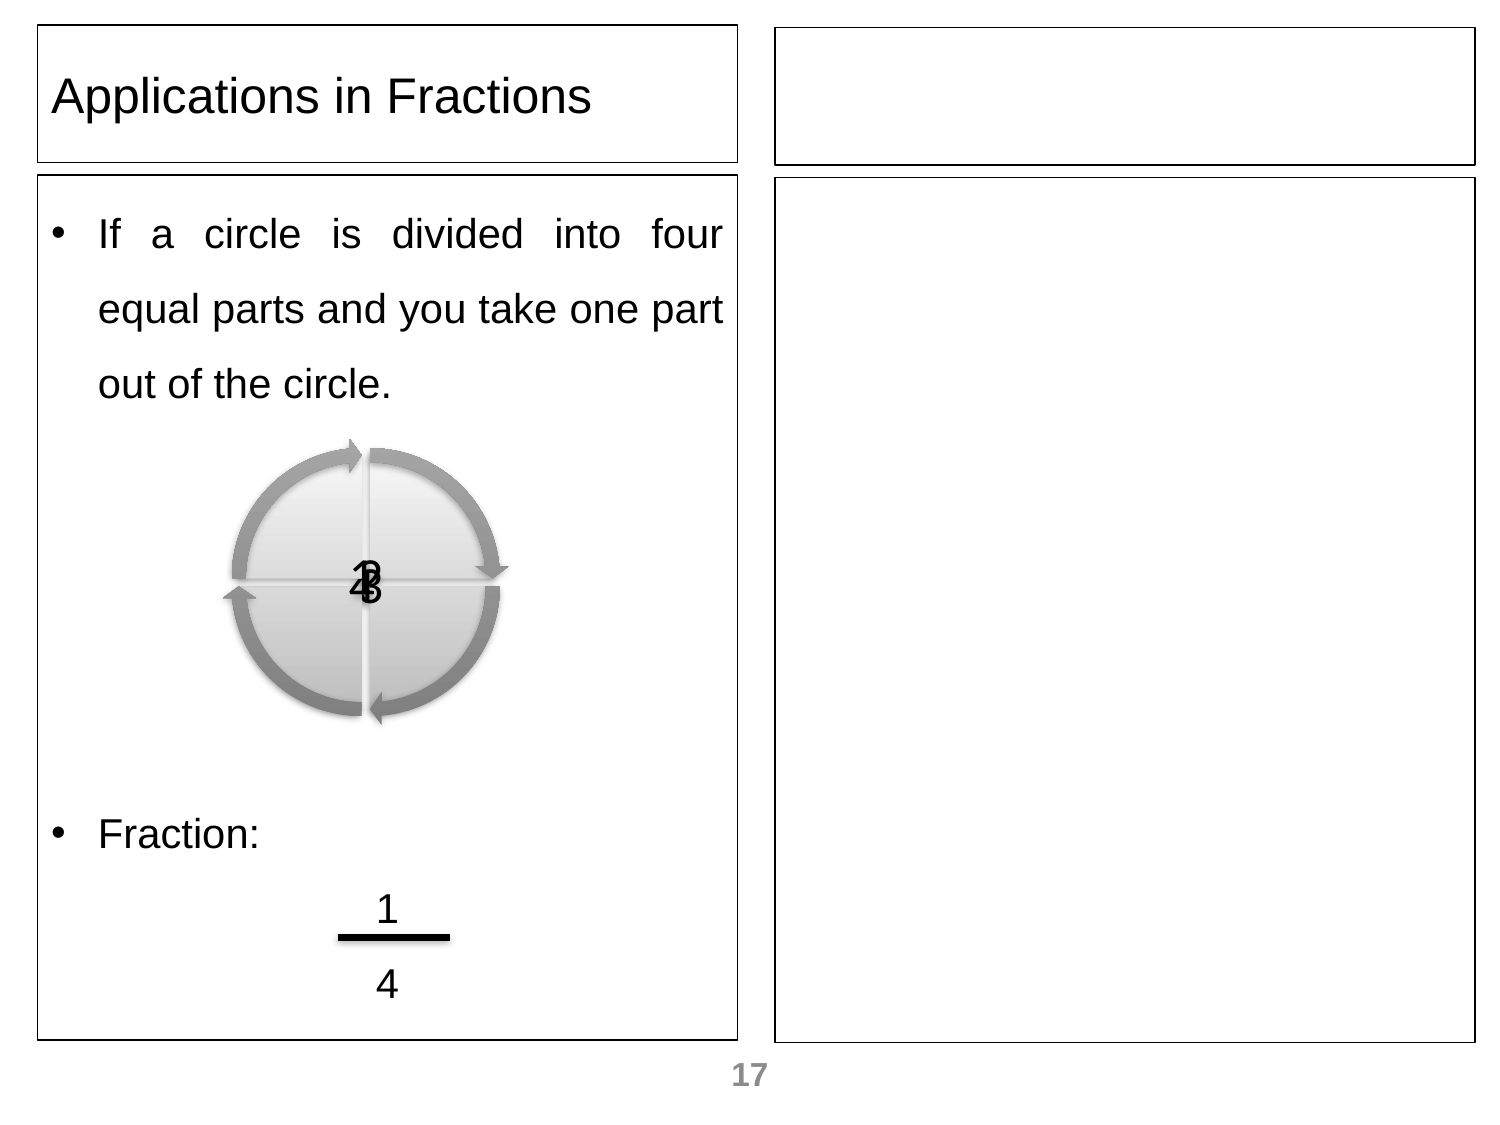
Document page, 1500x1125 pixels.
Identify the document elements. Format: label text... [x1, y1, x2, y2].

text_box If a circle is divided into four equal parts and you take one part out of the circle. Fraction: 1 4 [37, 174, 738, 1041]
text_box [1475, 201, 1484, 791]
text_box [199, 437, 538, 734]
text_box [738, 199, 747, 788]
text_box [774, 27, 1475, 165]
text_box [774, 177, 1475, 1043]
slide_number 17 [512, 1042, 988, 1103]
text_box Applications in Fractions [37, 24, 738, 163]
